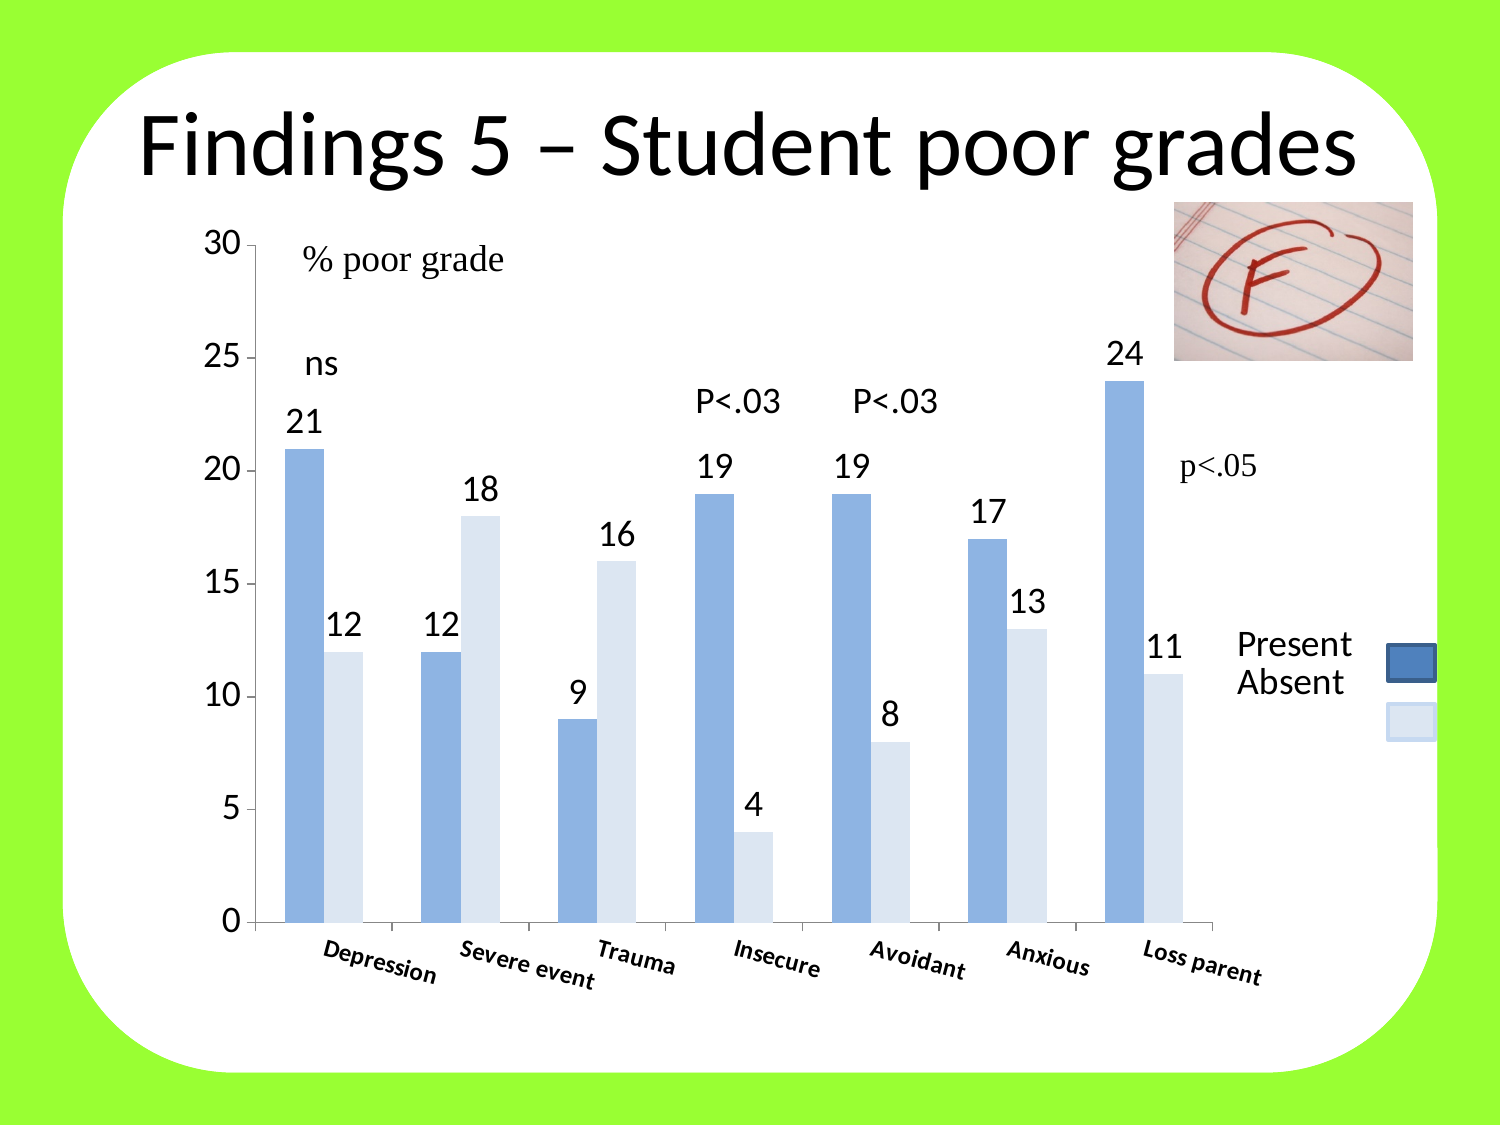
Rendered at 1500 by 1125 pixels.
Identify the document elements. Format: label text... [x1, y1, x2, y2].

text_box [1386, 643, 1437, 683]
chart [146, 200, 1370, 1004]
title Findings 5 – Student poor grades [75, 45, 1425, 233]
picture [1174, 201, 1413, 362]
text_box [1386, 702, 1437, 742]
